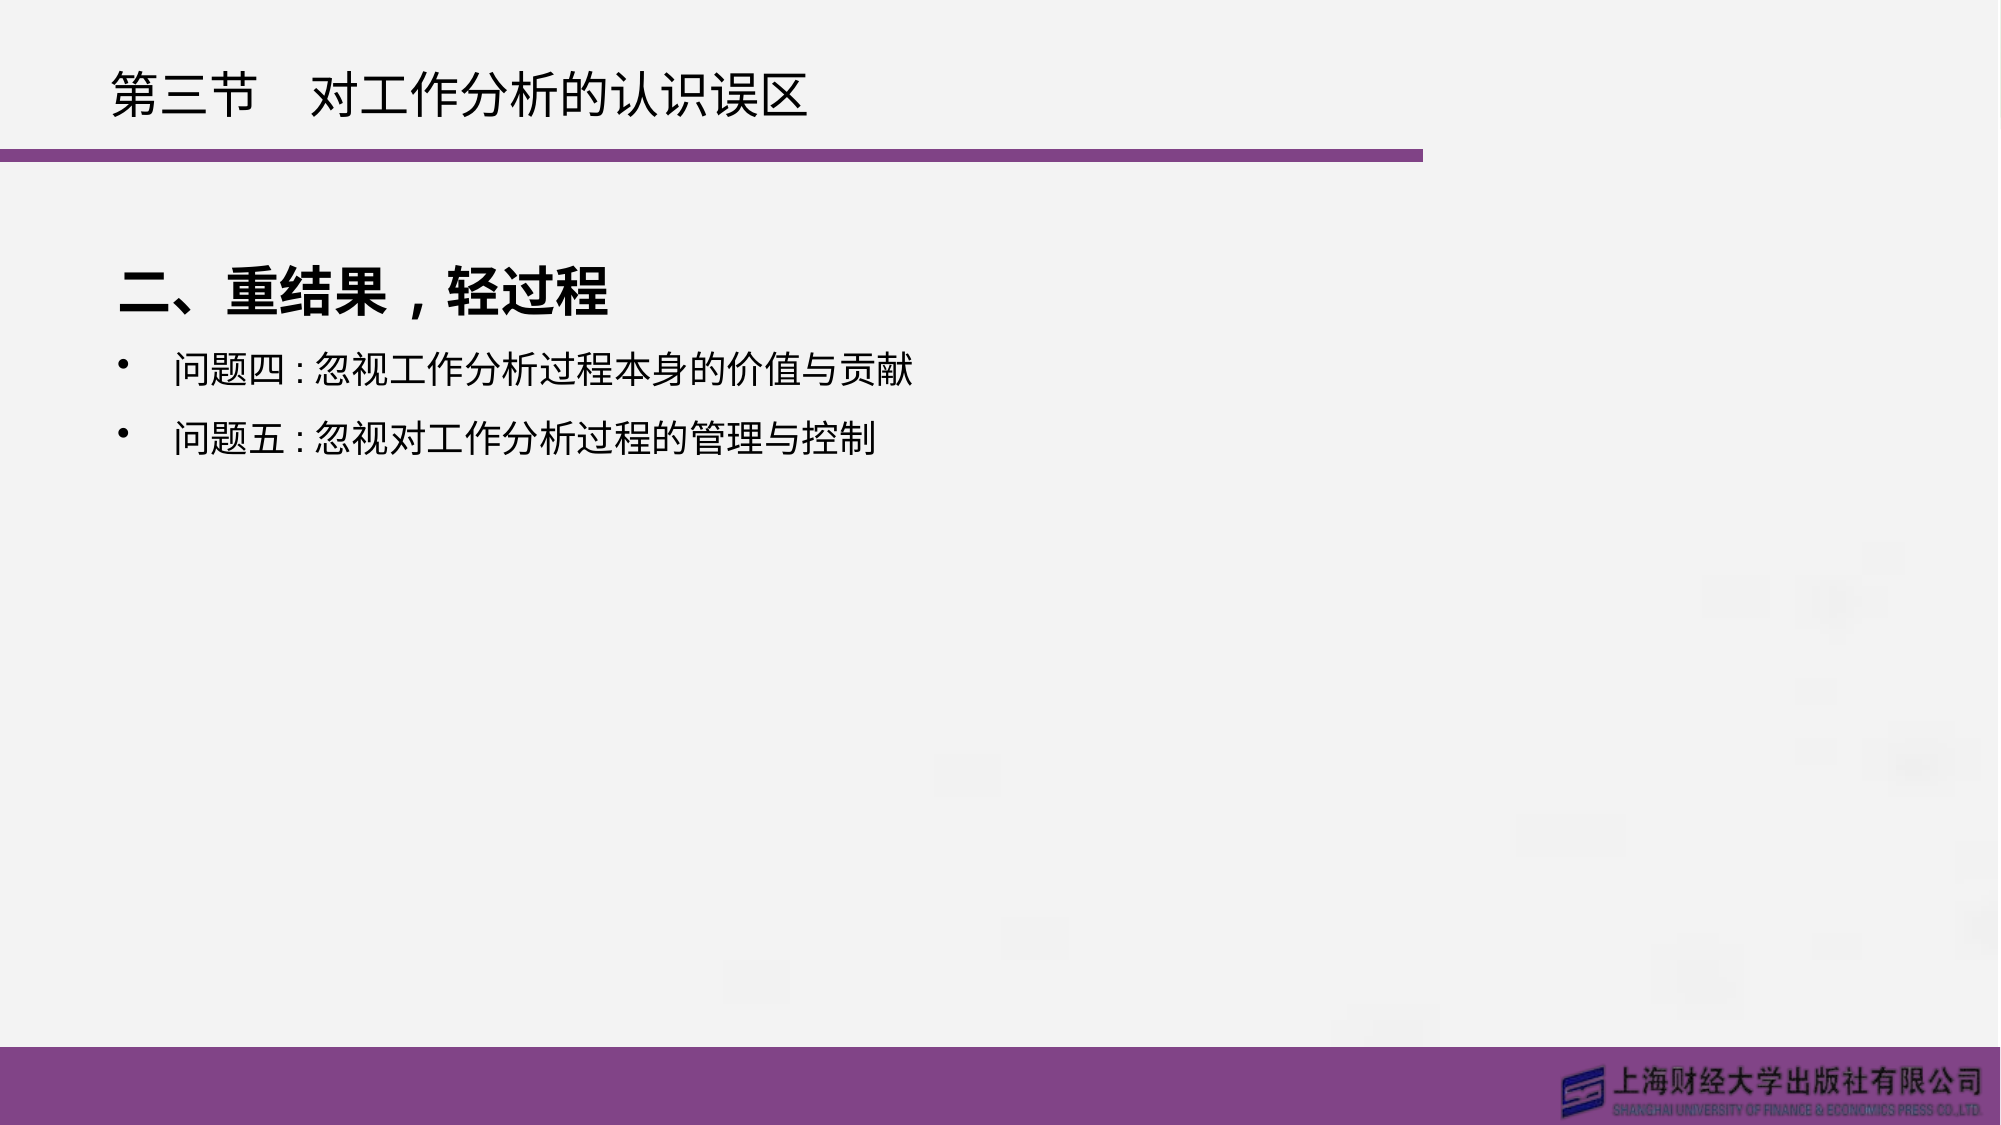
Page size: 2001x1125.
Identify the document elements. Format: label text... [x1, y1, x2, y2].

list 二、重结果,轻过程 问题四:忽视工作分析过程本身的价值与贡献 问题五:忽视对工作分析过程的管理与控制 [102, 233, 1898, 1032]
title 第三节 对工作分析的认识误区 [94, 42, 1451, 146]
picture [0, 0, 2001, 1125]
